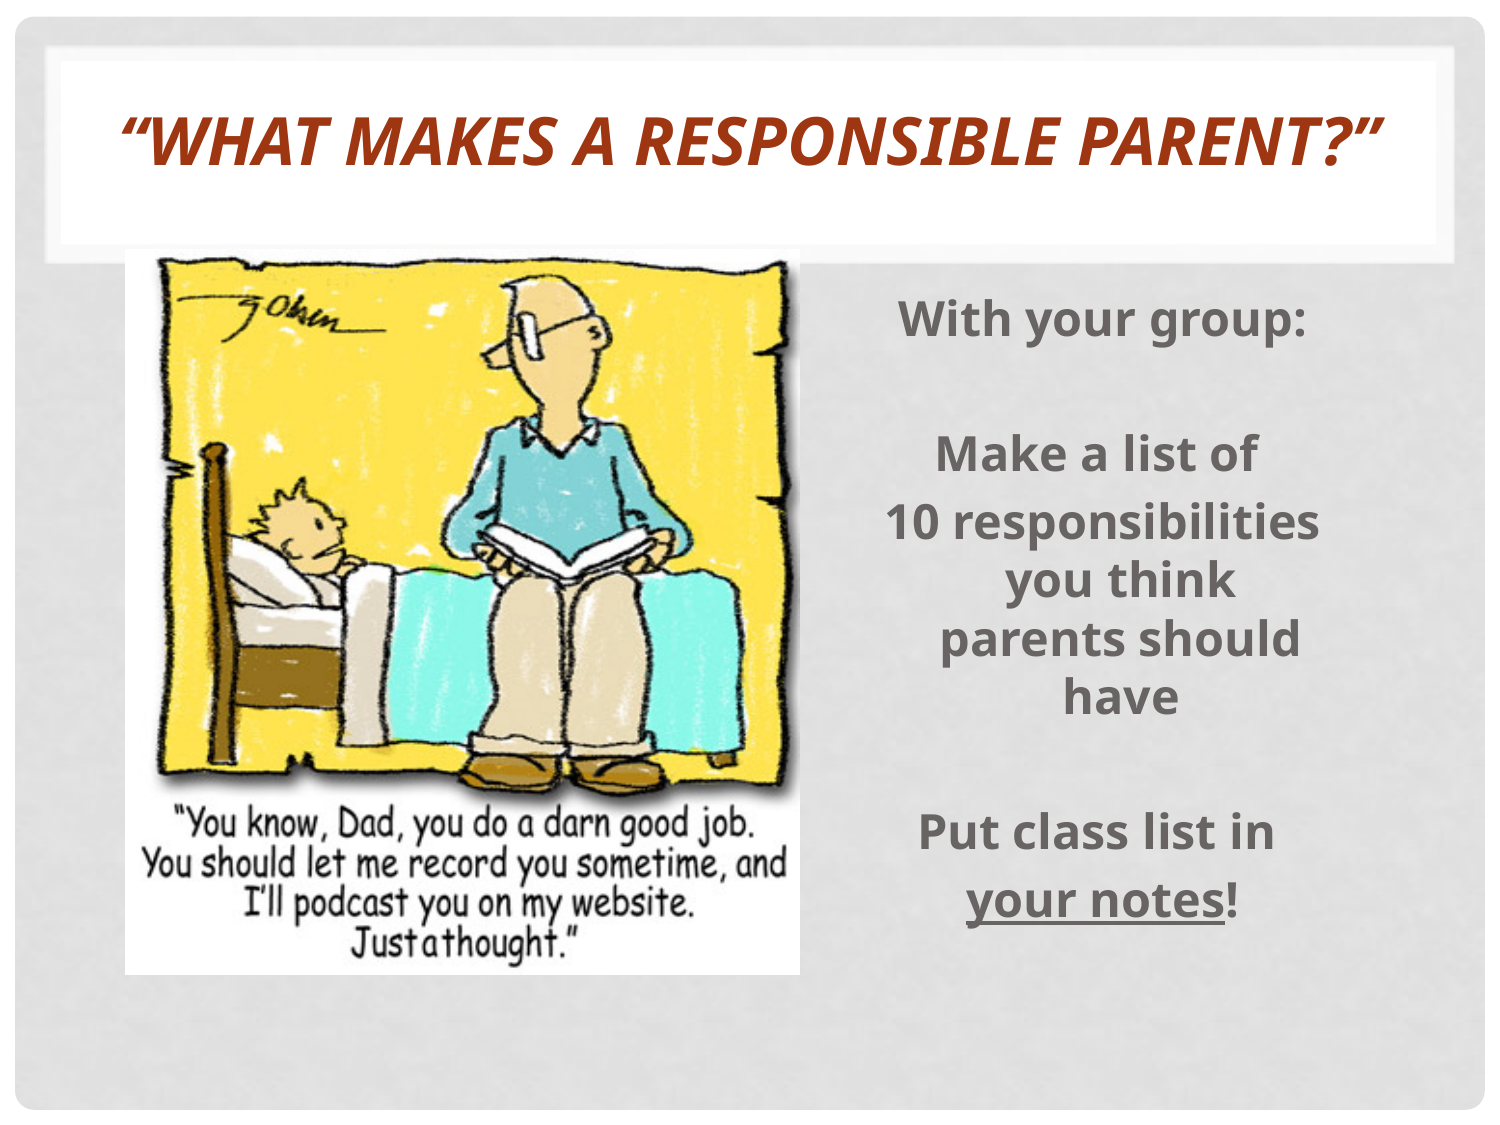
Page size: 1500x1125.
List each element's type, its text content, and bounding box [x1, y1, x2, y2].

list With your group: Make a list of 10 responsibilities you think parents should have Put class list in your notes! [849, 212, 1338, 955]
picture [124, 249, 801, 976]
title “What makes a responsible parent?” [75, 45, 1425, 233]
